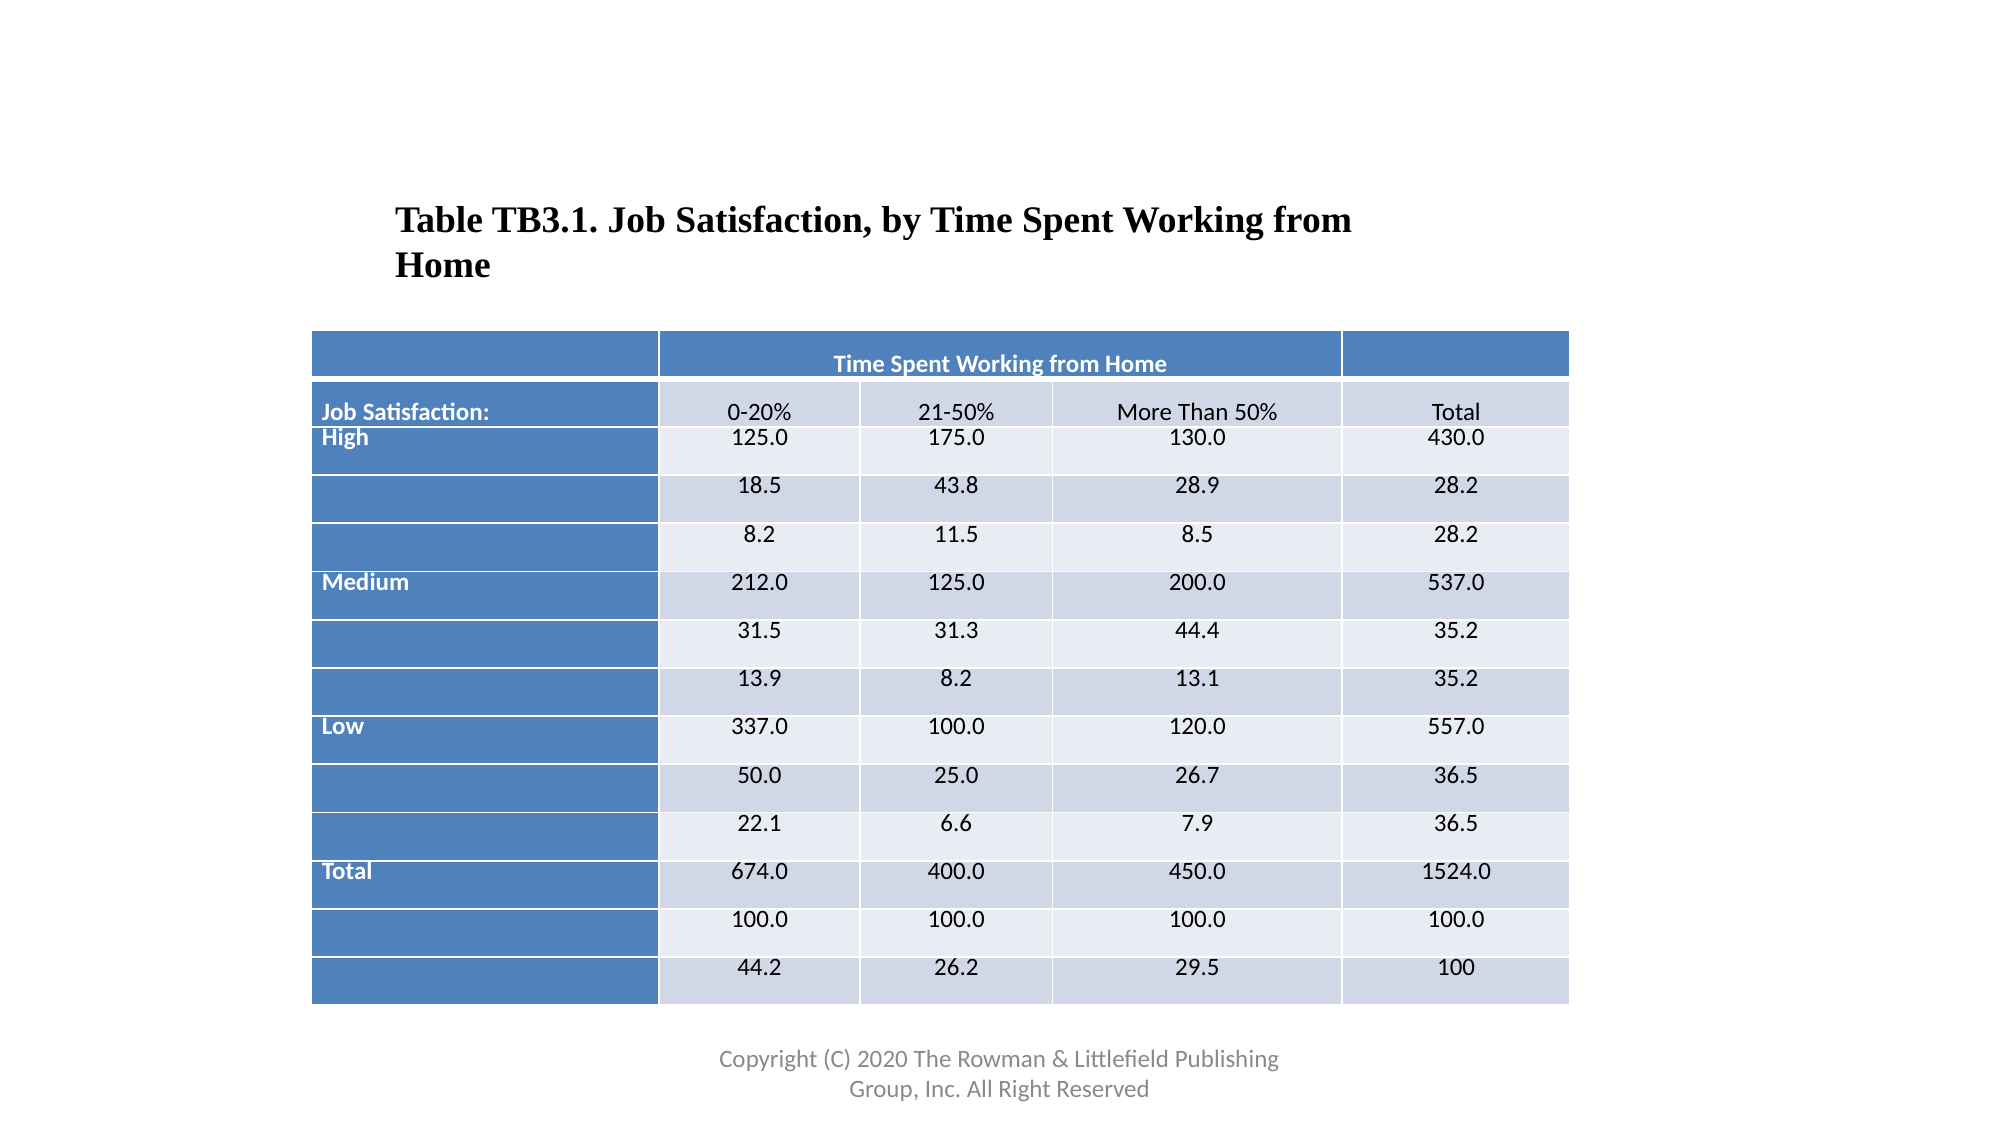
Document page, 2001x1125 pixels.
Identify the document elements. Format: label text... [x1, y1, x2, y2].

text_box Table TB3.1. Job Satisfaction, by Time Spent Working from Home [380, 187, 1381, 293]
table_cell 100.0 [1053, 910, 1341, 956]
table_cell [312, 621, 658, 667]
table_cell Low [312, 717, 658, 763]
table_cell 35.2 [1343, 621, 1569, 667]
table_cell 13.9 [660, 669, 859, 715]
table_cell 36.5 [1343, 765, 1569, 812]
table_cell 1524.0 [1343, 862, 1569, 908]
table_cell 125.0 [861, 572, 1052, 619]
table_cell 44.4 [1053, 621, 1341, 667]
table_cell Total [312, 862, 658, 908]
table_cell [312, 813, 658, 860]
table_cell 7.9 [1053, 813, 1341, 860]
table_cell 36.5 [1343, 813, 1569, 860]
table_cell High [312, 428, 658, 474]
table_cell [312, 765, 658, 812]
table_cell 44.2 [660, 958, 859, 1004]
table_header [1343, 331, 1569, 376]
table_cell 43.8 [861, 476, 1052, 522]
table_cell Total [1343, 382, 1569, 426]
table_cell 674.0 [660, 862, 859, 908]
table_header Time Spent Working from Home [660, 331, 1341, 376]
table_cell 0-20% [660, 382, 859, 426]
table_cell 50.0 [660, 765, 859, 812]
table_cell [312, 910, 658, 956]
table_cell 28.2 [1343, 476, 1569, 522]
table_cell 8.2 [861, 669, 1052, 715]
table_cell 8.5 [1053, 524, 1341, 571]
table_cell [312, 476, 658, 522]
table_cell 28.2 [1343, 524, 1569, 571]
table_cell More Than 50% [1053, 382, 1341, 426]
table_cell 8.2 [660, 524, 859, 571]
table_cell [312, 958, 658, 1004]
table_header [312, 331, 658, 376]
table_cell 212.0 [660, 572, 859, 619]
table_cell 25.0 [861, 765, 1052, 812]
table_cell 11.5 [861, 524, 1052, 571]
table_cell 100.0 [861, 910, 1052, 956]
table_cell 100.0 [1343, 910, 1569, 956]
table_cell 100.0 [660, 910, 859, 956]
table_cell Medium [312, 572, 658, 619]
table_cell [312, 524, 658, 571]
table_cell 430.0 [1343, 428, 1569, 474]
table_cell 537.0 [1343, 572, 1569, 619]
table_cell 125.0 [660, 428, 859, 474]
table_cell 28.9 [1053, 476, 1341, 522]
table_cell 200.0 [1053, 572, 1341, 619]
table_cell 22.1 [660, 813, 859, 860]
table_cell 13.1 [1053, 669, 1341, 715]
table_cell 400.0 [861, 862, 1052, 908]
table_cell 26.2 [861, 958, 1052, 1004]
table_cell 100 [1343, 958, 1569, 1004]
table_cell 130.0 [1053, 428, 1341, 474]
table_cell 31.3 [861, 621, 1052, 667]
footer Copyright (C) 2020 The Rowman & Littlefield Publishing Group, Inc. All Right Reserved [683, 1042, 1317, 1103]
table_cell 337.0 [660, 717, 859, 763]
table_cell 557.0 [1343, 717, 1569, 763]
table_cell 18.5 [660, 476, 859, 522]
table_cell 26.7 [1053, 765, 1341, 812]
table_cell 21-50% [861, 382, 1052, 426]
table_cell Job Satisfaction: [312, 382, 658, 426]
table_cell 100.0 [861, 717, 1052, 763]
table_cell 175.0 [861, 428, 1052, 474]
table_cell 35.2 [1343, 669, 1569, 715]
table_cell [312, 669, 658, 715]
table_cell 450.0 [1053, 862, 1341, 908]
table_cell 6.6 [861, 813, 1052, 860]
table_cell 29.5 [1053, 958, 1341, 1004]
table_cell 120.0 [1053, 717, 1341, 763]
table_cell 31.5 [660, 621, 859, 667]
